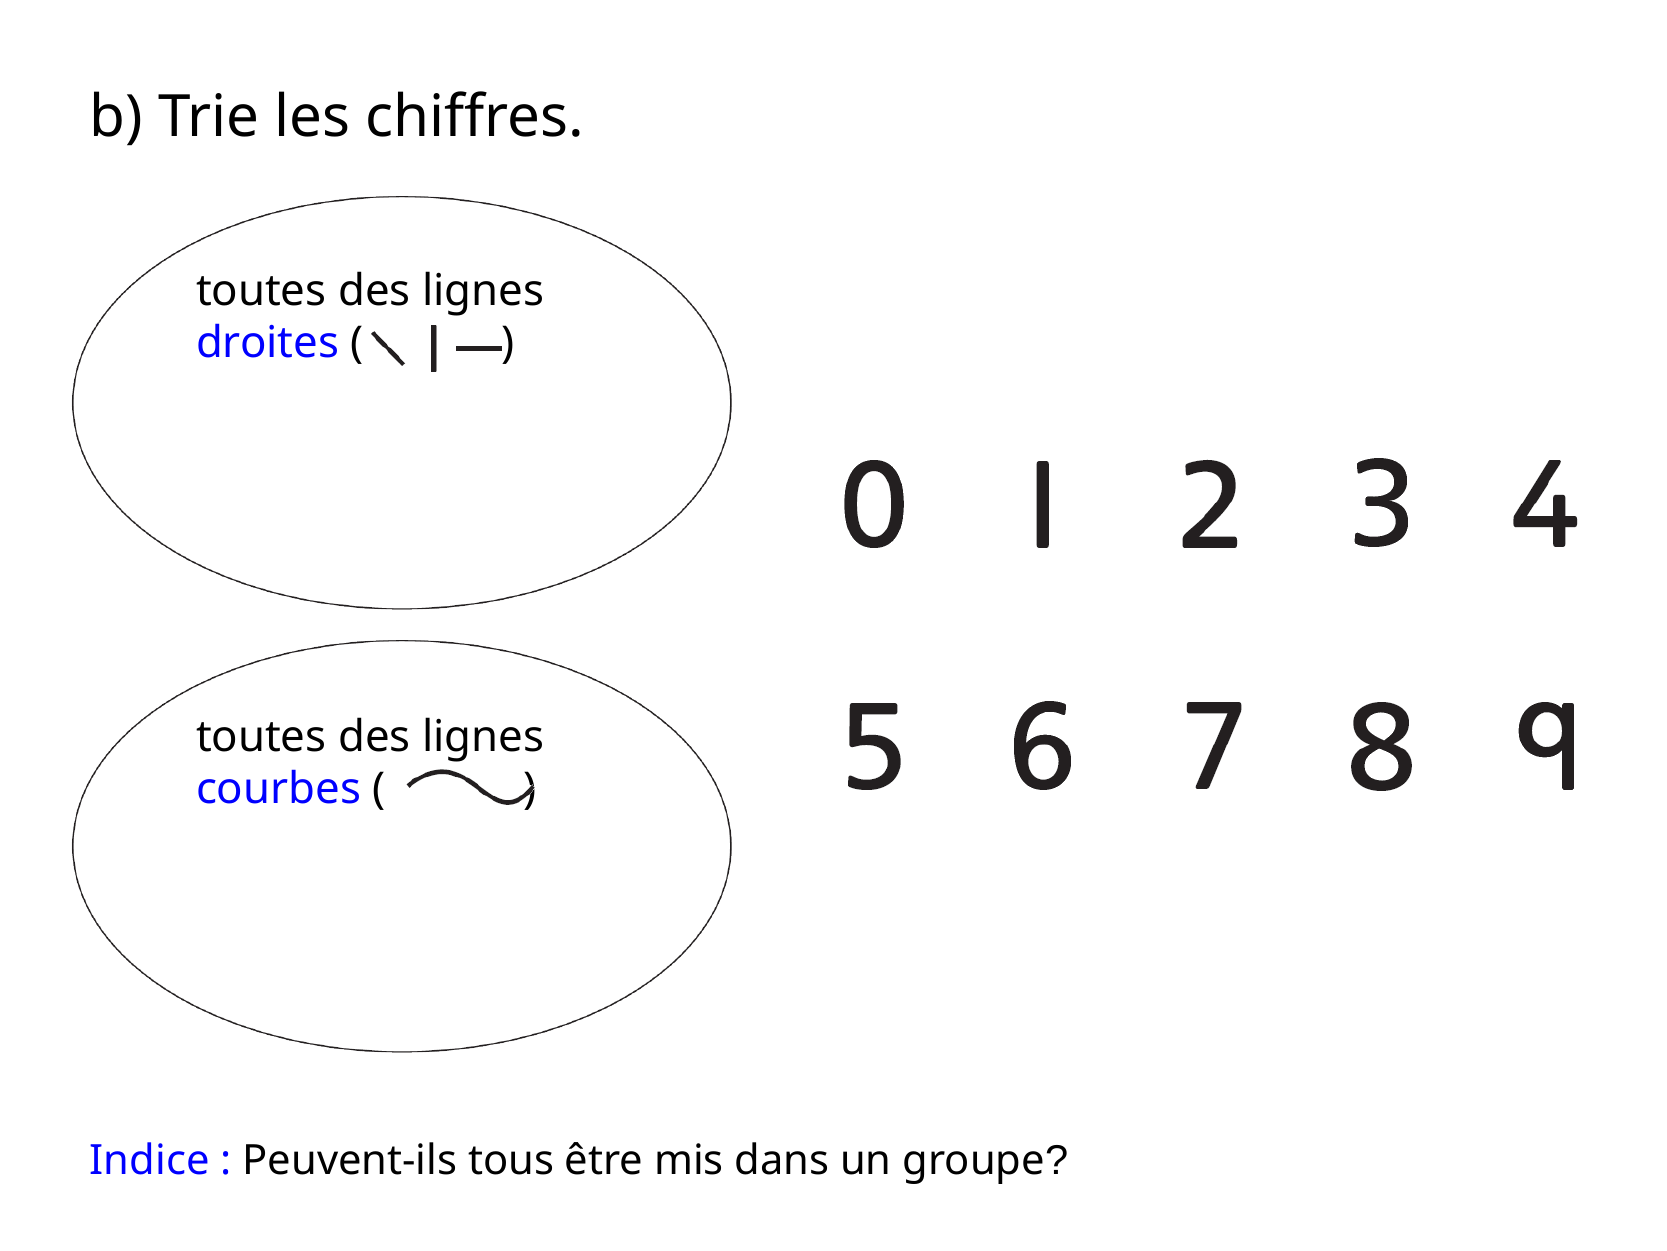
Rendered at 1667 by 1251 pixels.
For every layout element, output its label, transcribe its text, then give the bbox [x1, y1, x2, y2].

picture [1487, 675, 1601, 808]
text_box b) Trie les chiffres. [74, 70, 1667, 156]
picture [1489, 436, 1608, 572]
picture [1002, 440, 1072, 566]
picture [1148, 437, 1262, 569]
picture [1163, 679, 1262, 810]
picture [819, 436, 928, 576]
picture [1325, 686, 1431, 812]
picture [1325, 436, 1433, 566]
picture [988, 679, 1101, 810]
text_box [62, 193, 746, 1056]
text_box Indice : Peuvent-ils tous être mis dans un groupe? [75, 1125, 1576, 1190]
picture [821, 677, 926, 814]
